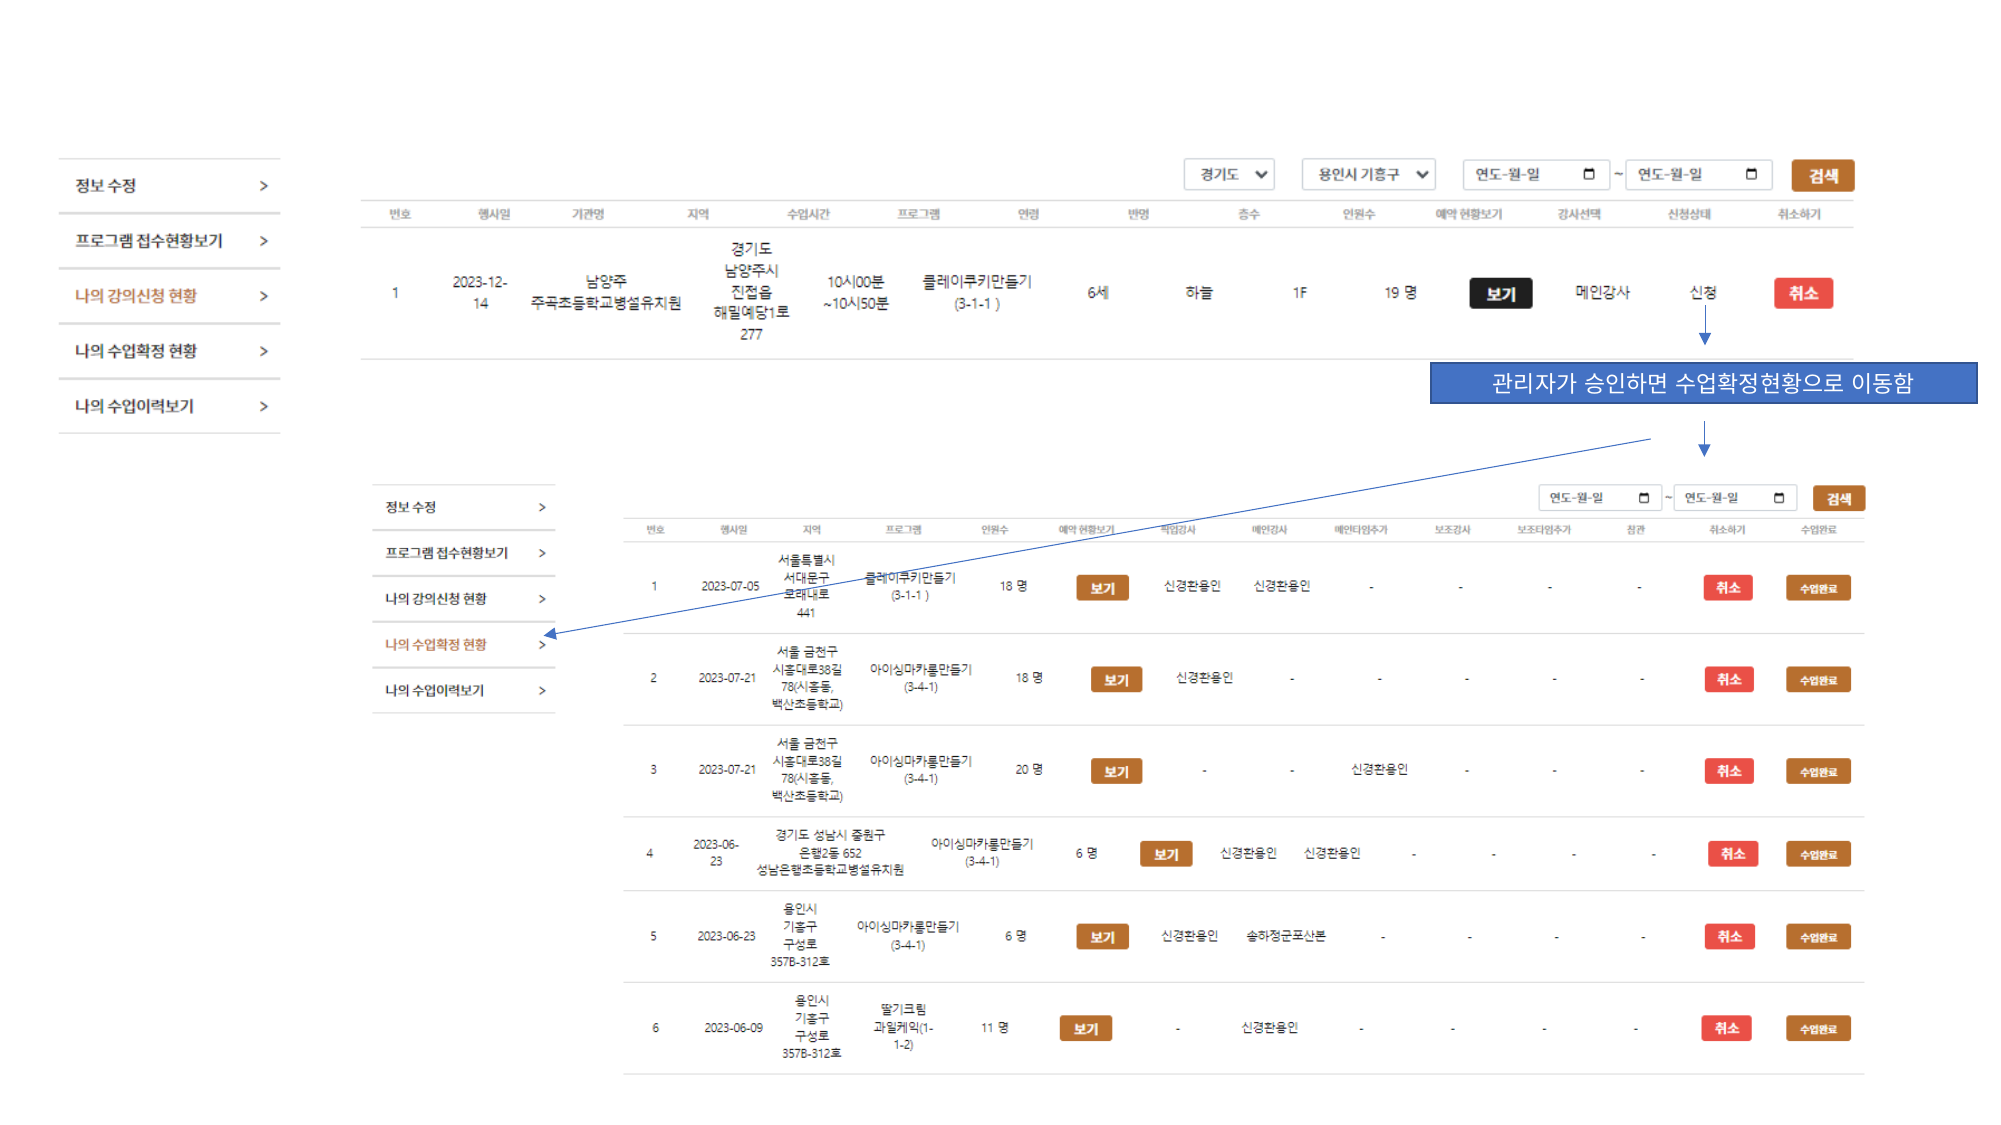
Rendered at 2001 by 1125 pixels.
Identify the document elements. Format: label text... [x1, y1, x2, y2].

text_box 관리자가 승인하면 수업확정현황으로 이동함 [1898, 362, 1978, 404]
picture [8, 126, 1898, 1078]
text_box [543, 438, 1651, 636]
